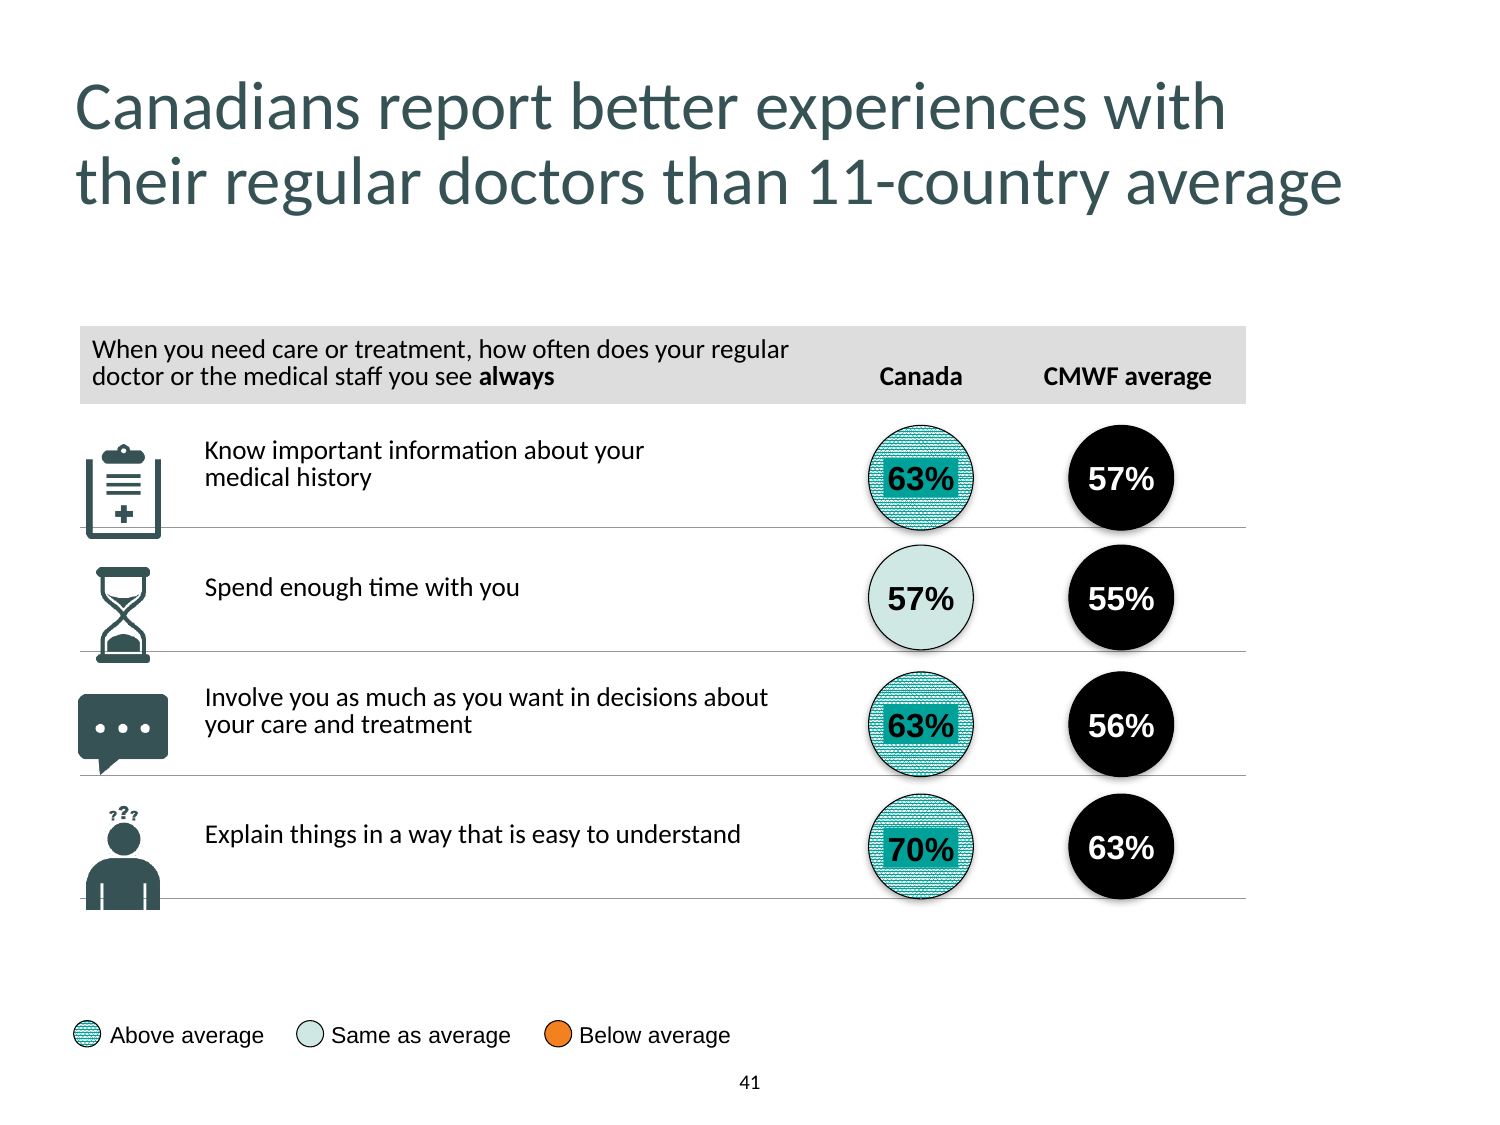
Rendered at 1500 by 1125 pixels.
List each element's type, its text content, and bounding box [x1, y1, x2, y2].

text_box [1068, 544, 1174, 651]
table_cell Know important information about your medical history [80, 404, 833, 527]
table_cell [833, 528, 1010, 651]
table_cell [833, 776, 1010, 898]
picture [78, 694, 168, 776]
table_cell [833, 652, 1010, 775]
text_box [868, 671, 974, 777]
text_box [73, 1012, 784, 1057]
picture [86, 803, 161, 910]
table_cell [1010, 404, 1246, 527]
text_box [1068, 671, 1174, 777]
table_cell Involve you as much as you want in decisions about your care and treatment [80, 652, 833, 775]
table_header Canada [833, 326, 1010, 404]
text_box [868, 425, 974, 531]
table_header When you need care or treatment, how often does your regular doctor or the medical staff you see always [80, 326, 833, 404]
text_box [1068, 793, 1174, 900]
text_box 57% [868, 569, 974, 625]
title Canadians report better experiences with their regular doctors than 11-country average [60, 60, 1411, 228]
table_cell [1010, 776, 1246, 898]
picture [96, 567, 150, 663]
table_cell Spend enough time with you [80, 528, 833, 651]
text_box [875, 625, 967, 651]
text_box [1068, 425, 1174, 531]
picture [86, 444, 161, 540]
table_cell [1010, 652, 1246, 775]
table_cell Explain things in a way that is easy to understand [80, 776, 833, 898]
table_cell [833, 404, 1010, 527]
table_cell [1010, 528, 1246, 651]
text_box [868, 793, 974, 900]
text_box [876, 544, 966, 569]
table_header CMWF average [1010, 326, 1246, 404]
